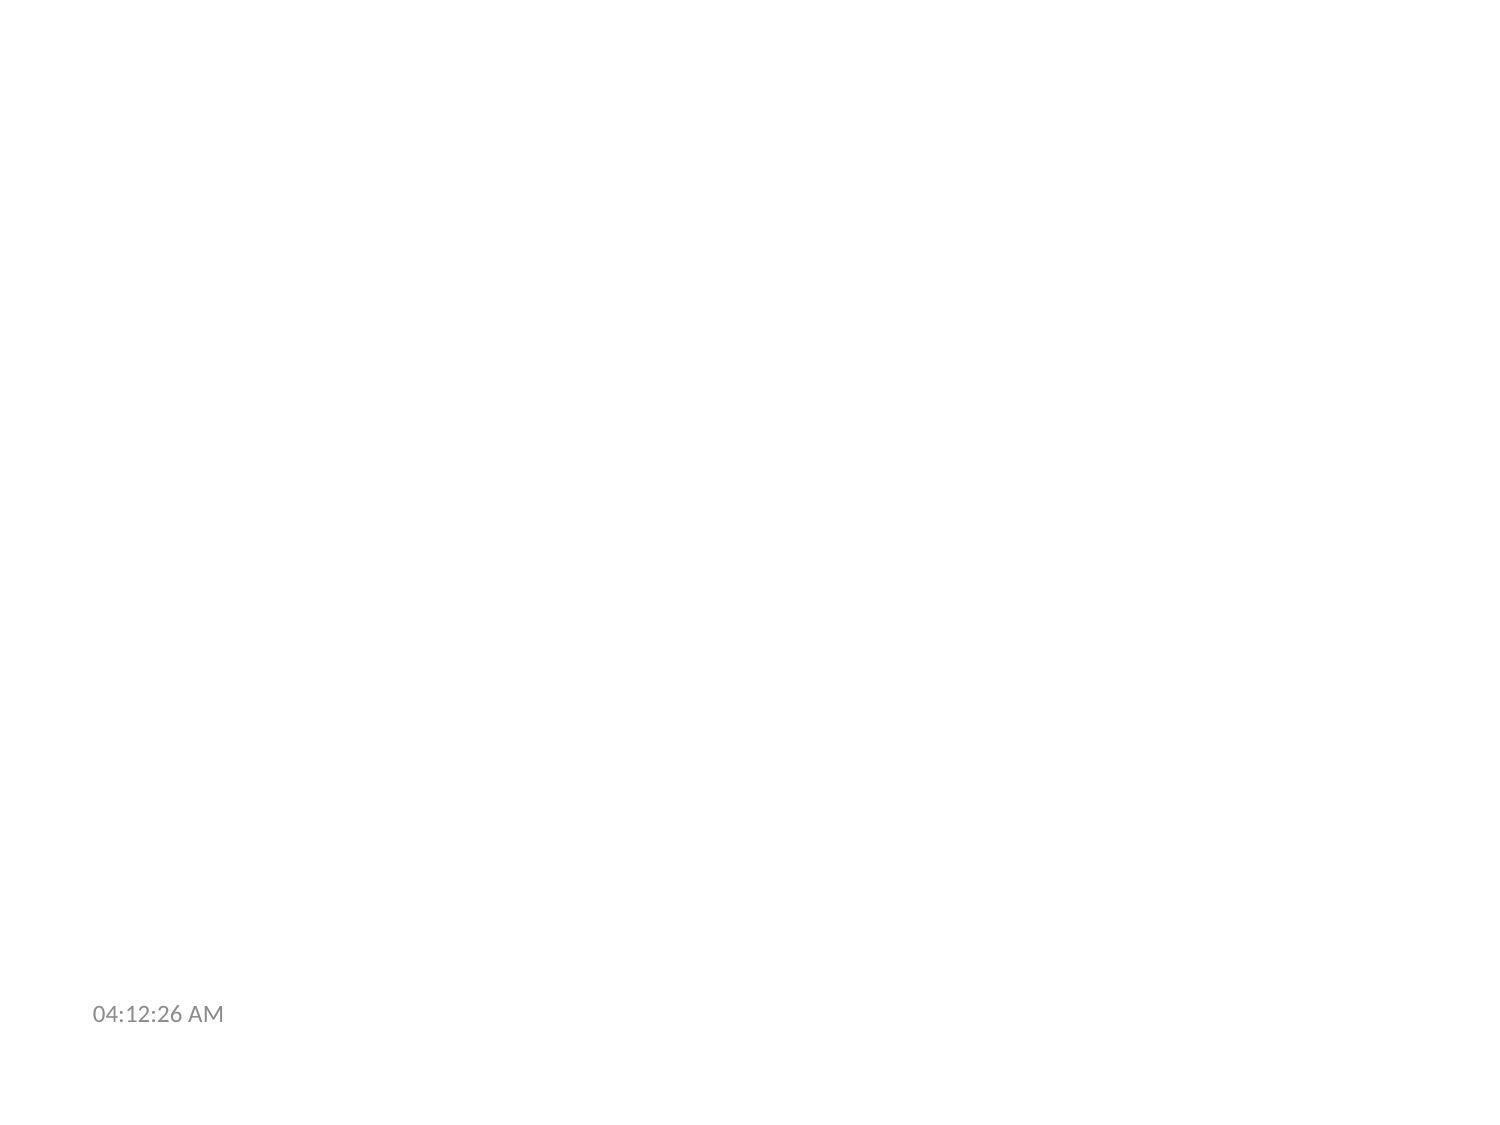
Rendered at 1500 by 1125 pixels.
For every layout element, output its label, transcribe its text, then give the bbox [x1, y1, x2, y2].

text_box 3:35:09 PM [77, 982, 428, 1043]
